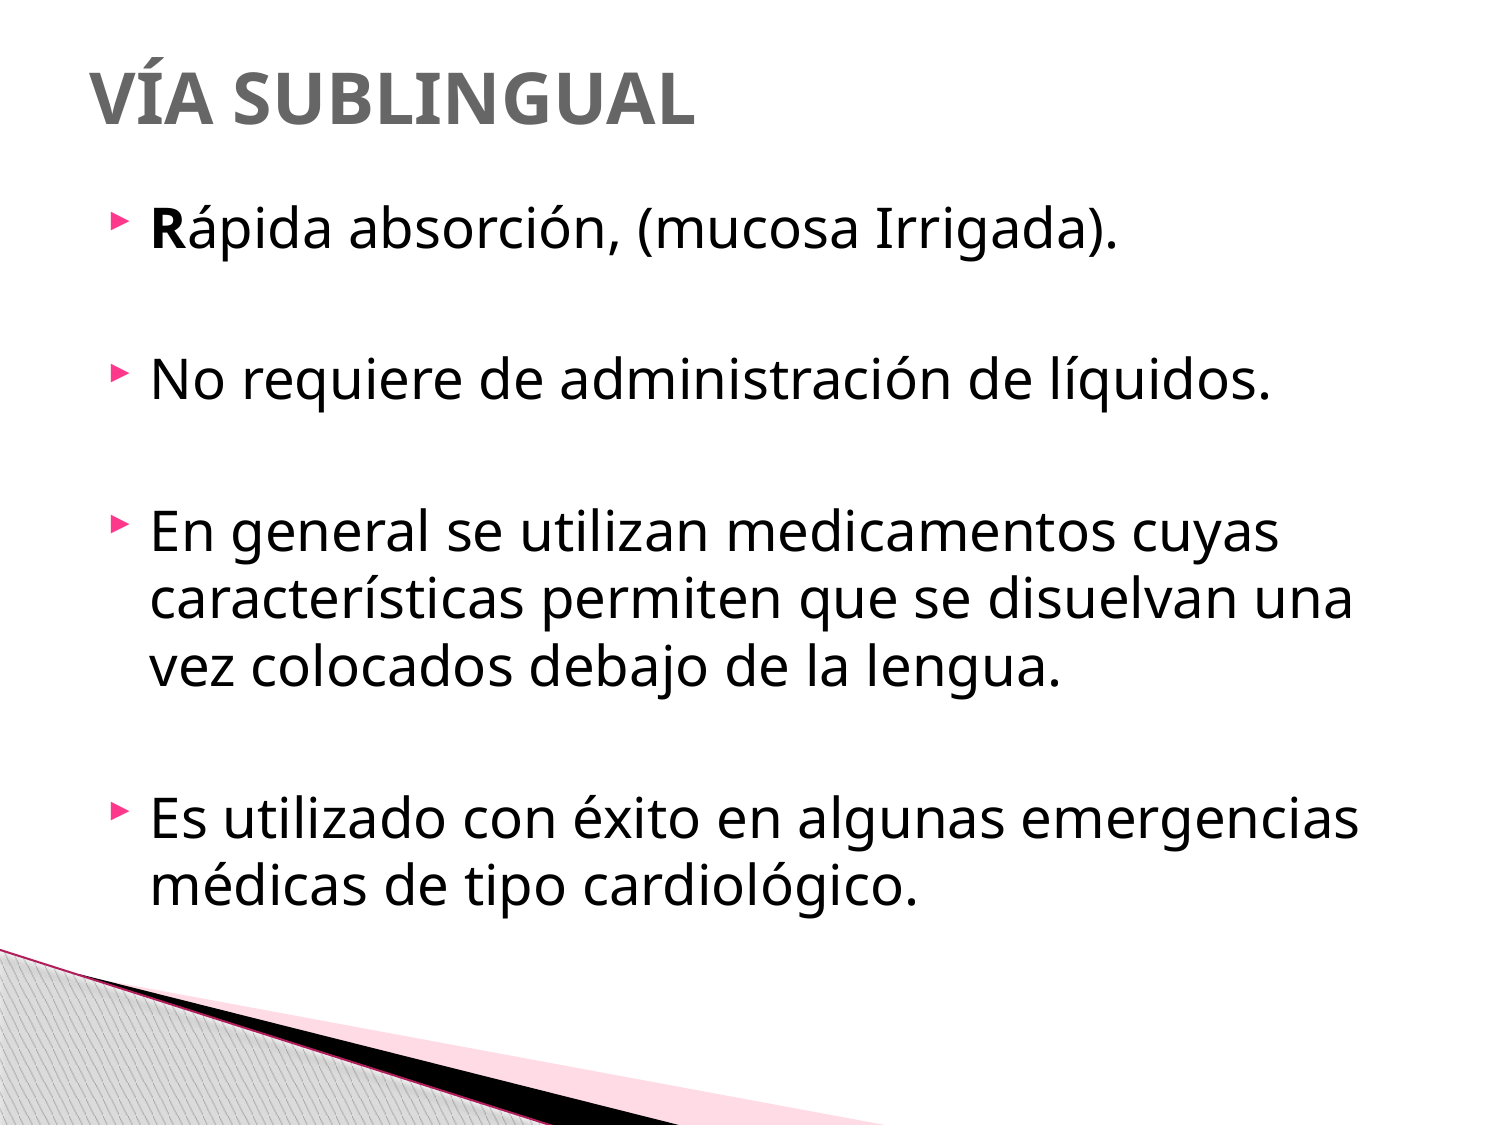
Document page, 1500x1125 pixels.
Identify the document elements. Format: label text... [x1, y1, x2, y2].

title VÍA SUBLINGUAL [75, 45, 1425, 233]
list Rápida absorción, (mucosa Irrigada). No requiere de administración de líquidos. En general se utilizan medicamentos cuyas características permiten que se disuelvan una vez colocados debajo de la lengua. Es utilizado con éxito en algunas emergencias médicas de tipo cardiológico. [75, 233, 1425, 1083]
